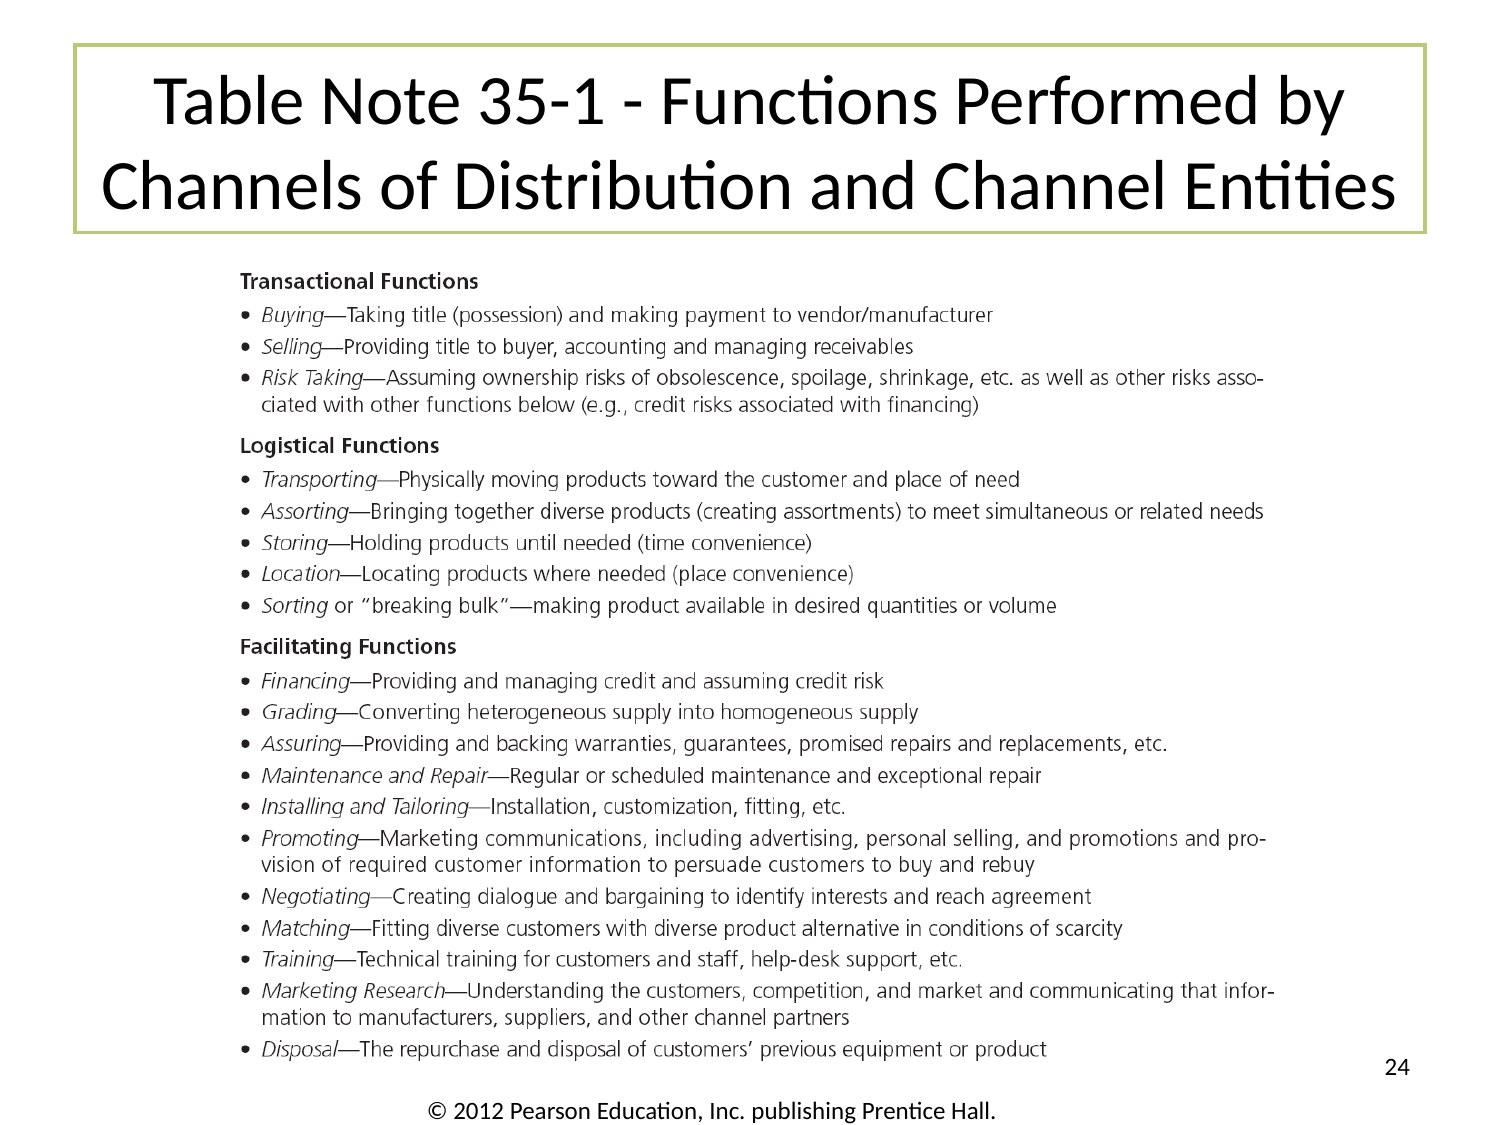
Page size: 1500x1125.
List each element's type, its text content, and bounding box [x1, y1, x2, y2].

title Table Note 35-1 - Functions Performed by Channels of Distribution and Channel Entities [73, 43, 1427, 234]
slide_number 24 [1074, 1042, 1425, 1103]
picture [231, 262, 1276, 1066]
